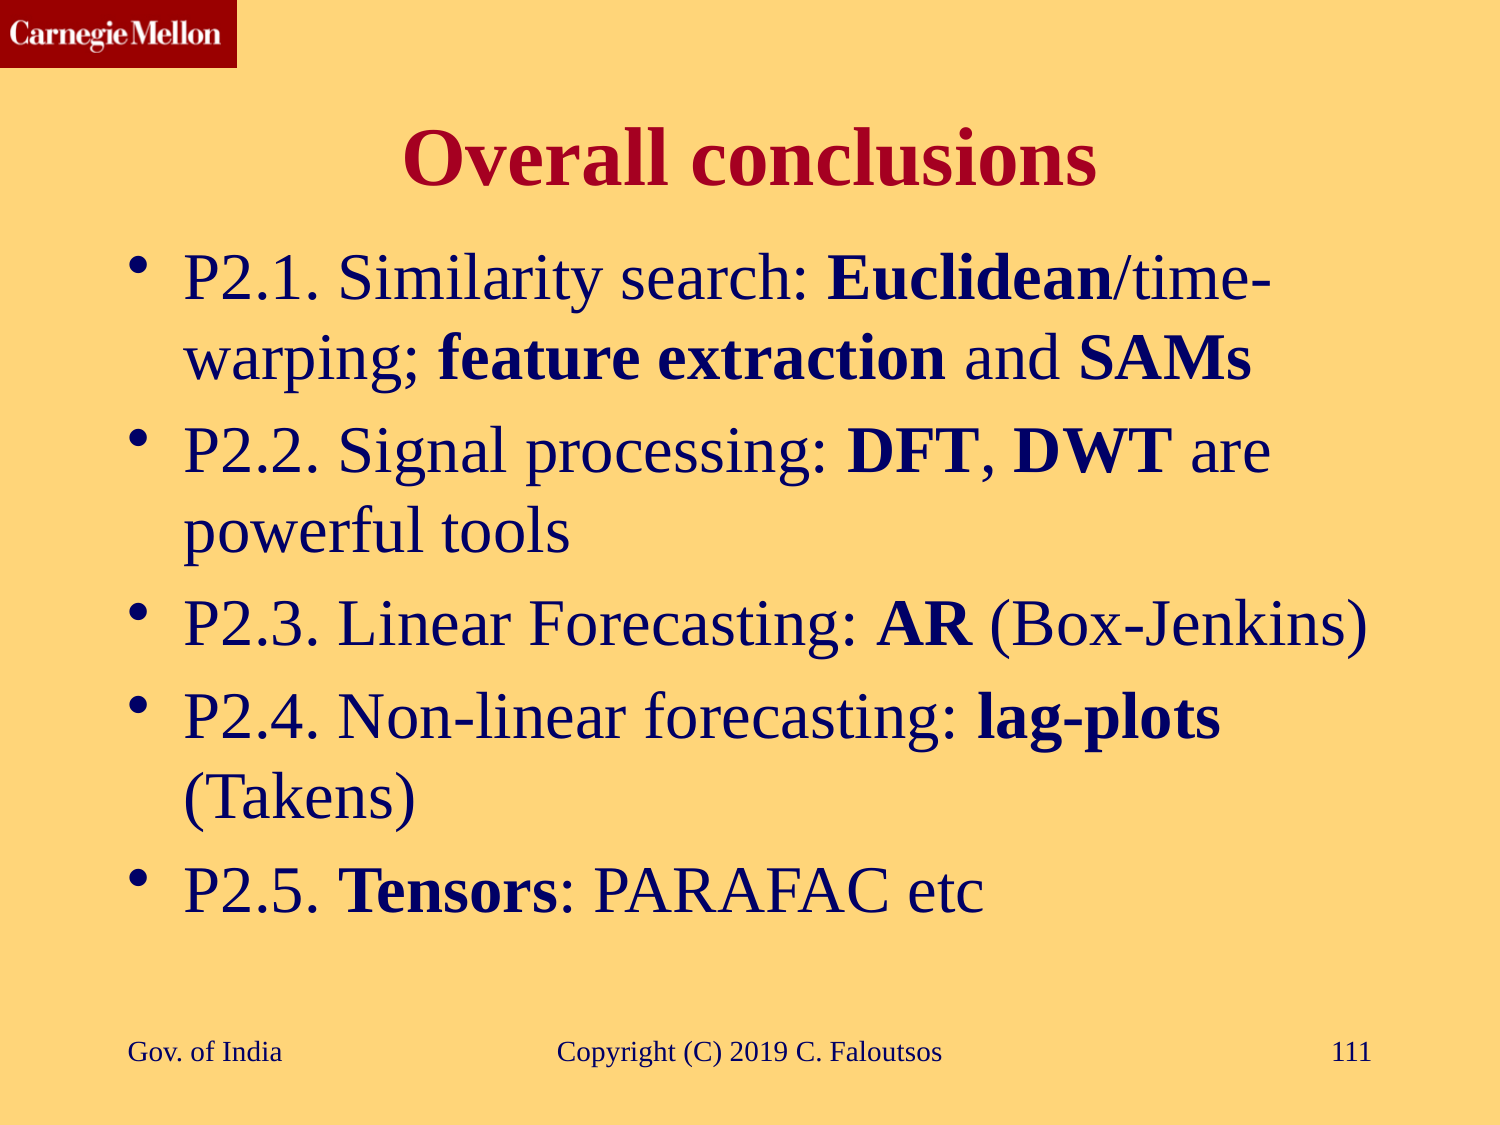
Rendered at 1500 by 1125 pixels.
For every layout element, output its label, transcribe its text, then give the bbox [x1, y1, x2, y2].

footer Copyright (C) 2019 C. Faloutsos [512, 1024, 988, 1101]
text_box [700, 901, 714, 911]
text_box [408, 901, 422, 911]
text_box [770, 901, 783, 911]
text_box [677, 901, 689, 911]
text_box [504, 901, 521, 911]
slide_number Gov. of India [112, 1024, 426, 1101]
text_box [829, 901, 842, 911]
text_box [911, 901, 932, 912]
picture [0, 0, 237, 68]
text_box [852, 901, 886, 912]
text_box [942, 901, 954, 912]
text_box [446, 901, 467, 912]
list P2.1. Similarity search: Euclidean/time-warping; feature extraction and SAMs P2.2. Signal processing: DFT, DWT are powerful tools P2.3. Linear Forecasting: AR (Box-Jenkins) P2.4. Non-linear forecasting: lag-plots (Takens) P2.5. Tensors: PARAFAC etc [112, 224, 1388, 901]
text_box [274, 901, 300, 912]
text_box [309, 906, 316, 912]
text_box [428, 901, 441, 911]
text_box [535, 901, 556, 912]
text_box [188, 901, 200, 911]
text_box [749, 901, 762, 911]
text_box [656, 901, 669, 911]
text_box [473, 901, 499, 912]
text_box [598, 901, 610, 911]
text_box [223, 901, 249, 911]
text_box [959, 901, 982, 912]
title Overall conclusions [112, 58, 1388, 224]
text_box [379, 901, 403, 912]
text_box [349, 901, 372, 911]
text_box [259, 906, 266, 912]
slide_number 111 [1074, 1024, 1388, 1101]
